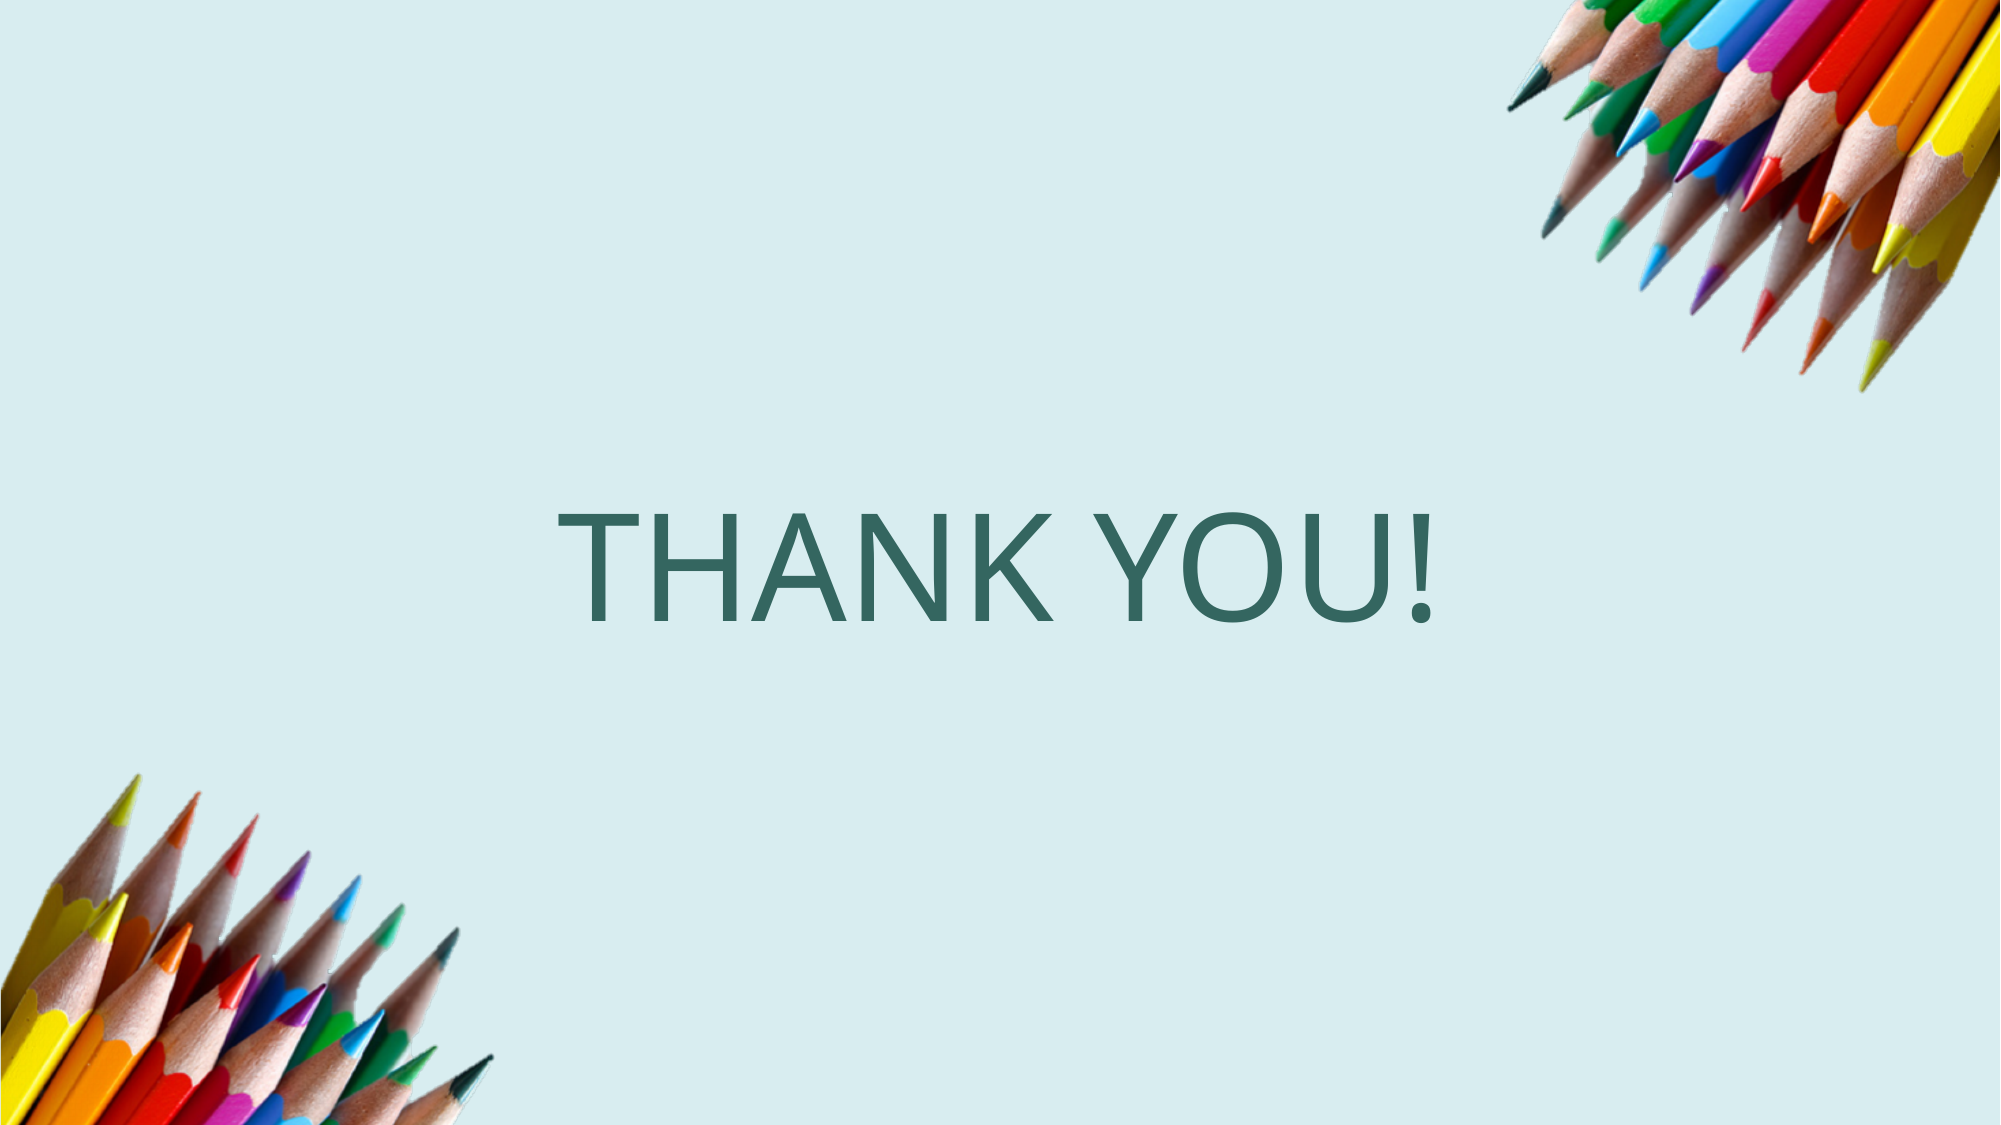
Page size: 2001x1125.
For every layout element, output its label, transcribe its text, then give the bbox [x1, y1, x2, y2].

text_box THANK YOU! [481, 463, 1519, 659]
picture [1462, 0, 2000, 398]
picture [0, 768, 537, 1125]
